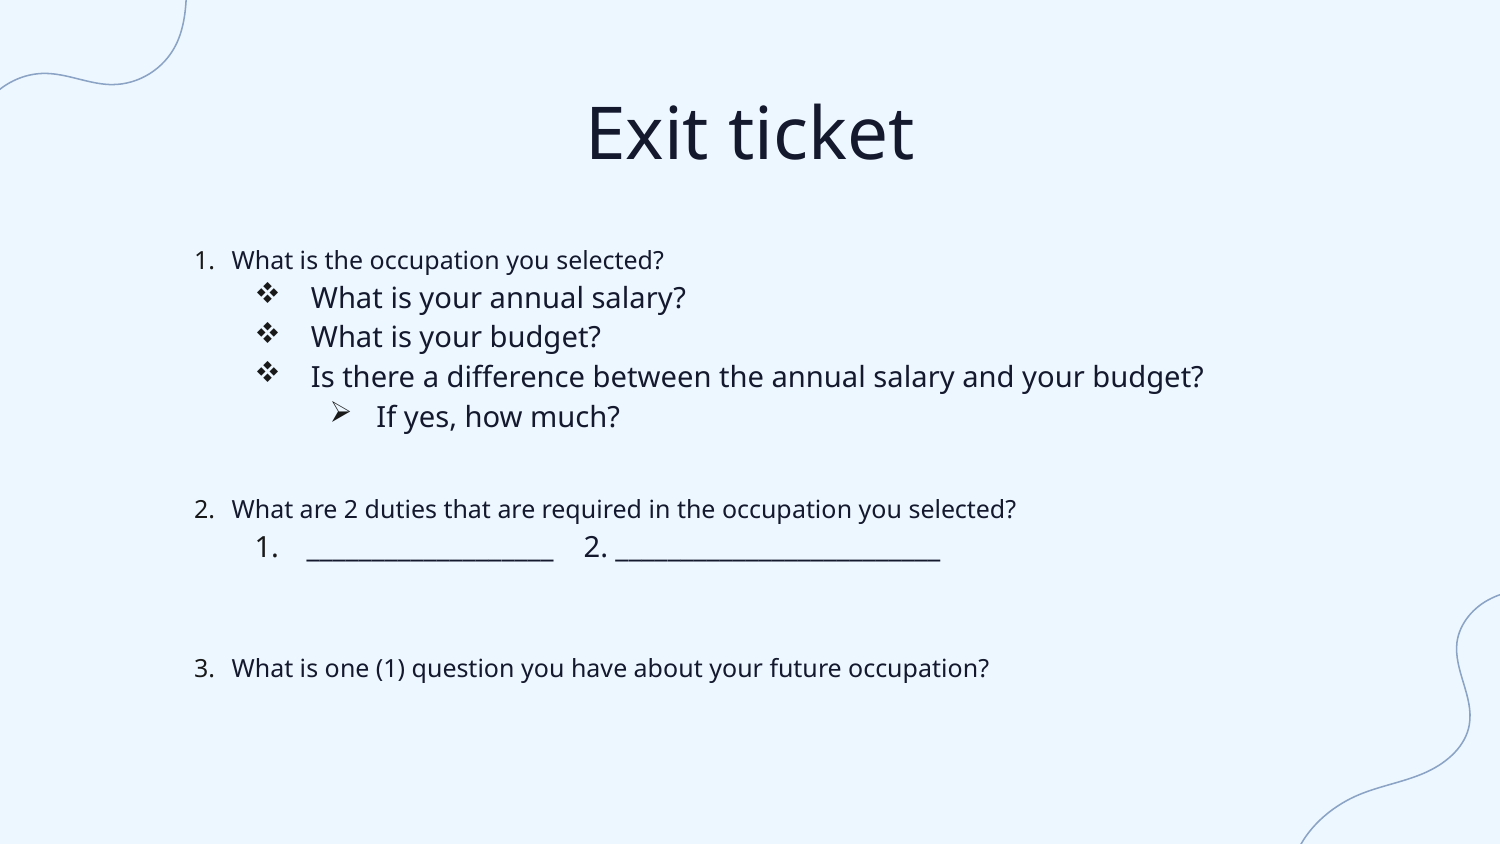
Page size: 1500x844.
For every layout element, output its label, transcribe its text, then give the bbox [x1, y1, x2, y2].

title Exit ticket [116, 88, 1383, 202]
list What is the occupation you selected? What is your annual salary? What is your budget? Is there a difference between the annual salary and your budget? If yes, how much? What are 2 duties that are required in the occupation you selected? ___________________ 2. _________________________ What is one (1) question you have about your future occupation? [156, 229, 1344, 756]
